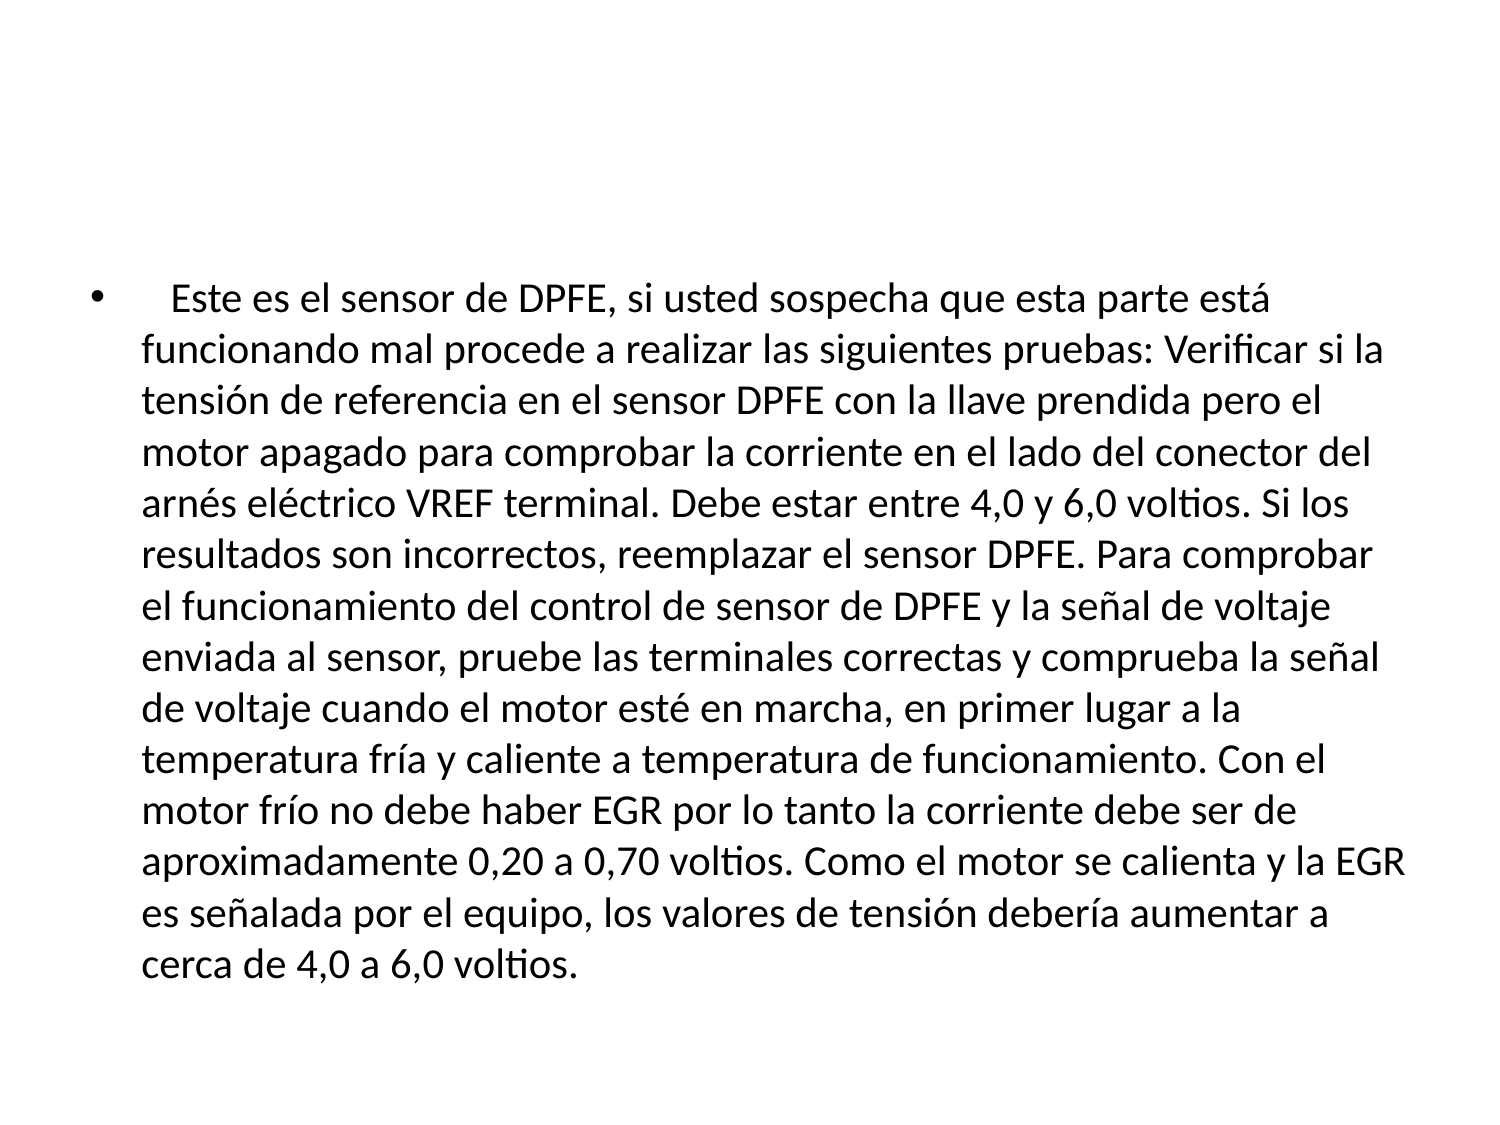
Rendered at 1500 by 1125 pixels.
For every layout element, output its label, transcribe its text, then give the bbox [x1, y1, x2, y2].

list Este es el sensor de DPFE, si usted sospecha que esta parte está funcionando mal procede a realizar las siguientes pruebas: Verificar si la tensión de referencia en el sensor DPFE con la llave prendida pero el motor apagado para comprobar la corriente en el lado del conector del arnés eléctrico VREF terminal. Debe estar entre 4,0 y 6,0 voltios. Si los resultados son incorrectos, reemplazar el sensor DPFE. Para comprobar el funcionamiento del control de sensor de DPFE y la señal de voltaje enviada al sensor, pruebe las terminales correctas y comprueba la señal de voltaje cuando el motor esté en marcha, en primer lugar a la temperatura fría y caliente a temperatura de funcionamiento. Con el motor frío no debe haber EGR por lo tanto la corriente debe ser de aproximadamente 0,20 a 0,70 voltios. Como el motor se calienta y la EGR es señalada por el equipo, los valores de tensión debería aumentar a cerca de 4,0 a 6,0 voltios. [75, 262, 1425, 1005]
